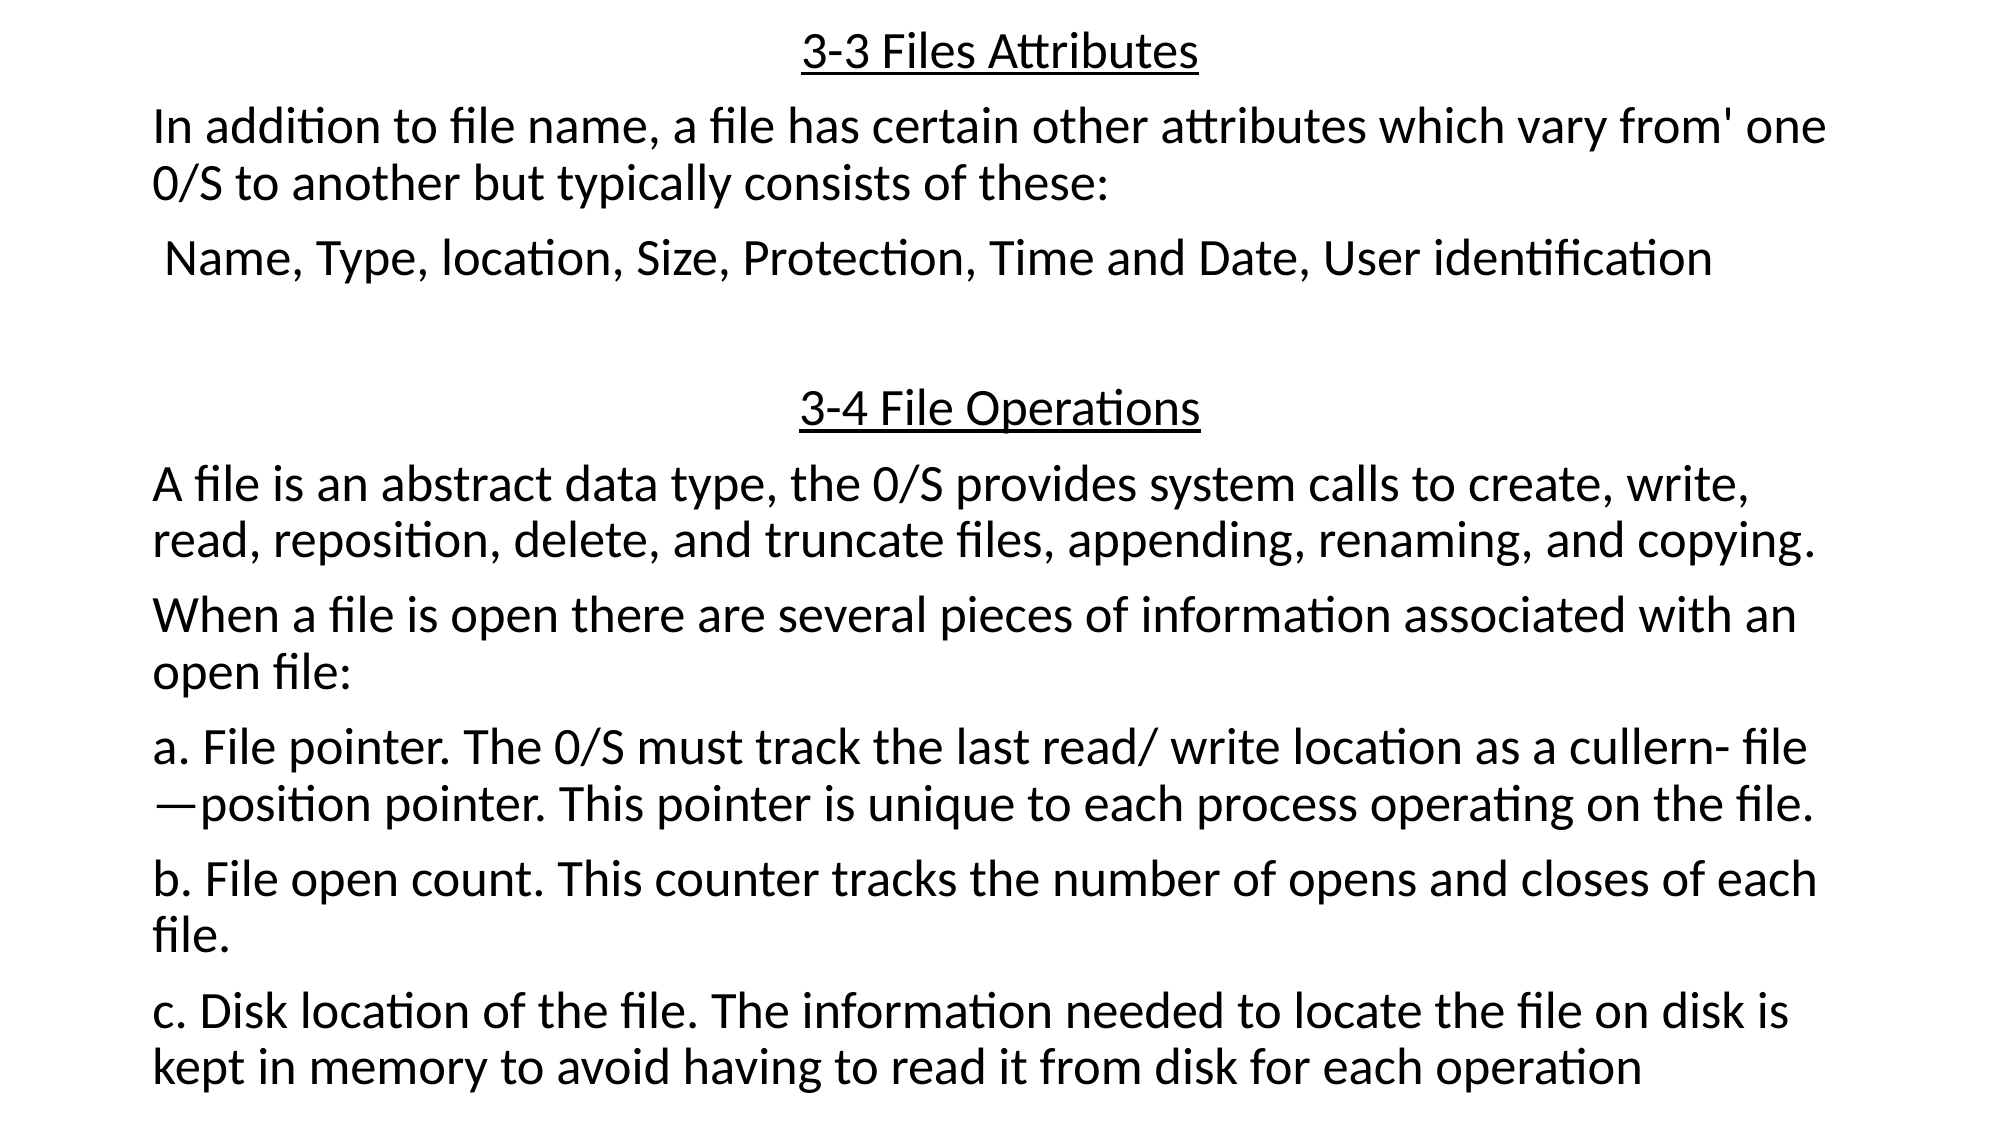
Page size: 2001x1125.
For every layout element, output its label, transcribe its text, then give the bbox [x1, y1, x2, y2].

list 3-3 Files Attributes In addition to file name, a file has certain other attributes which vary from' one 0/S to another but typically consists of these: Name, Type, location, Size, Protection, Time and Date, User identification 3-4 File Operations A file is an abstract data type, the 0/S provides system calls to create, write, read, reposition, delete, and truncate files, appending, renaming, and copying. When a file is open there are several pieces of information associated with an open file: a. File pointer. The 0/S must track the last read/ write location as a cullern- file—position pointer. This pointer is unique to each process operating on the file. b. File open count. This counter tracks the number of opens and closes of each file. c. Disk location of the file. The information needed to locate the file on disk is kept in memory to avoid having to read it from disk for each operation [137, 76, 1863, 1125]
text_box [0, 0, 2000, 75]
